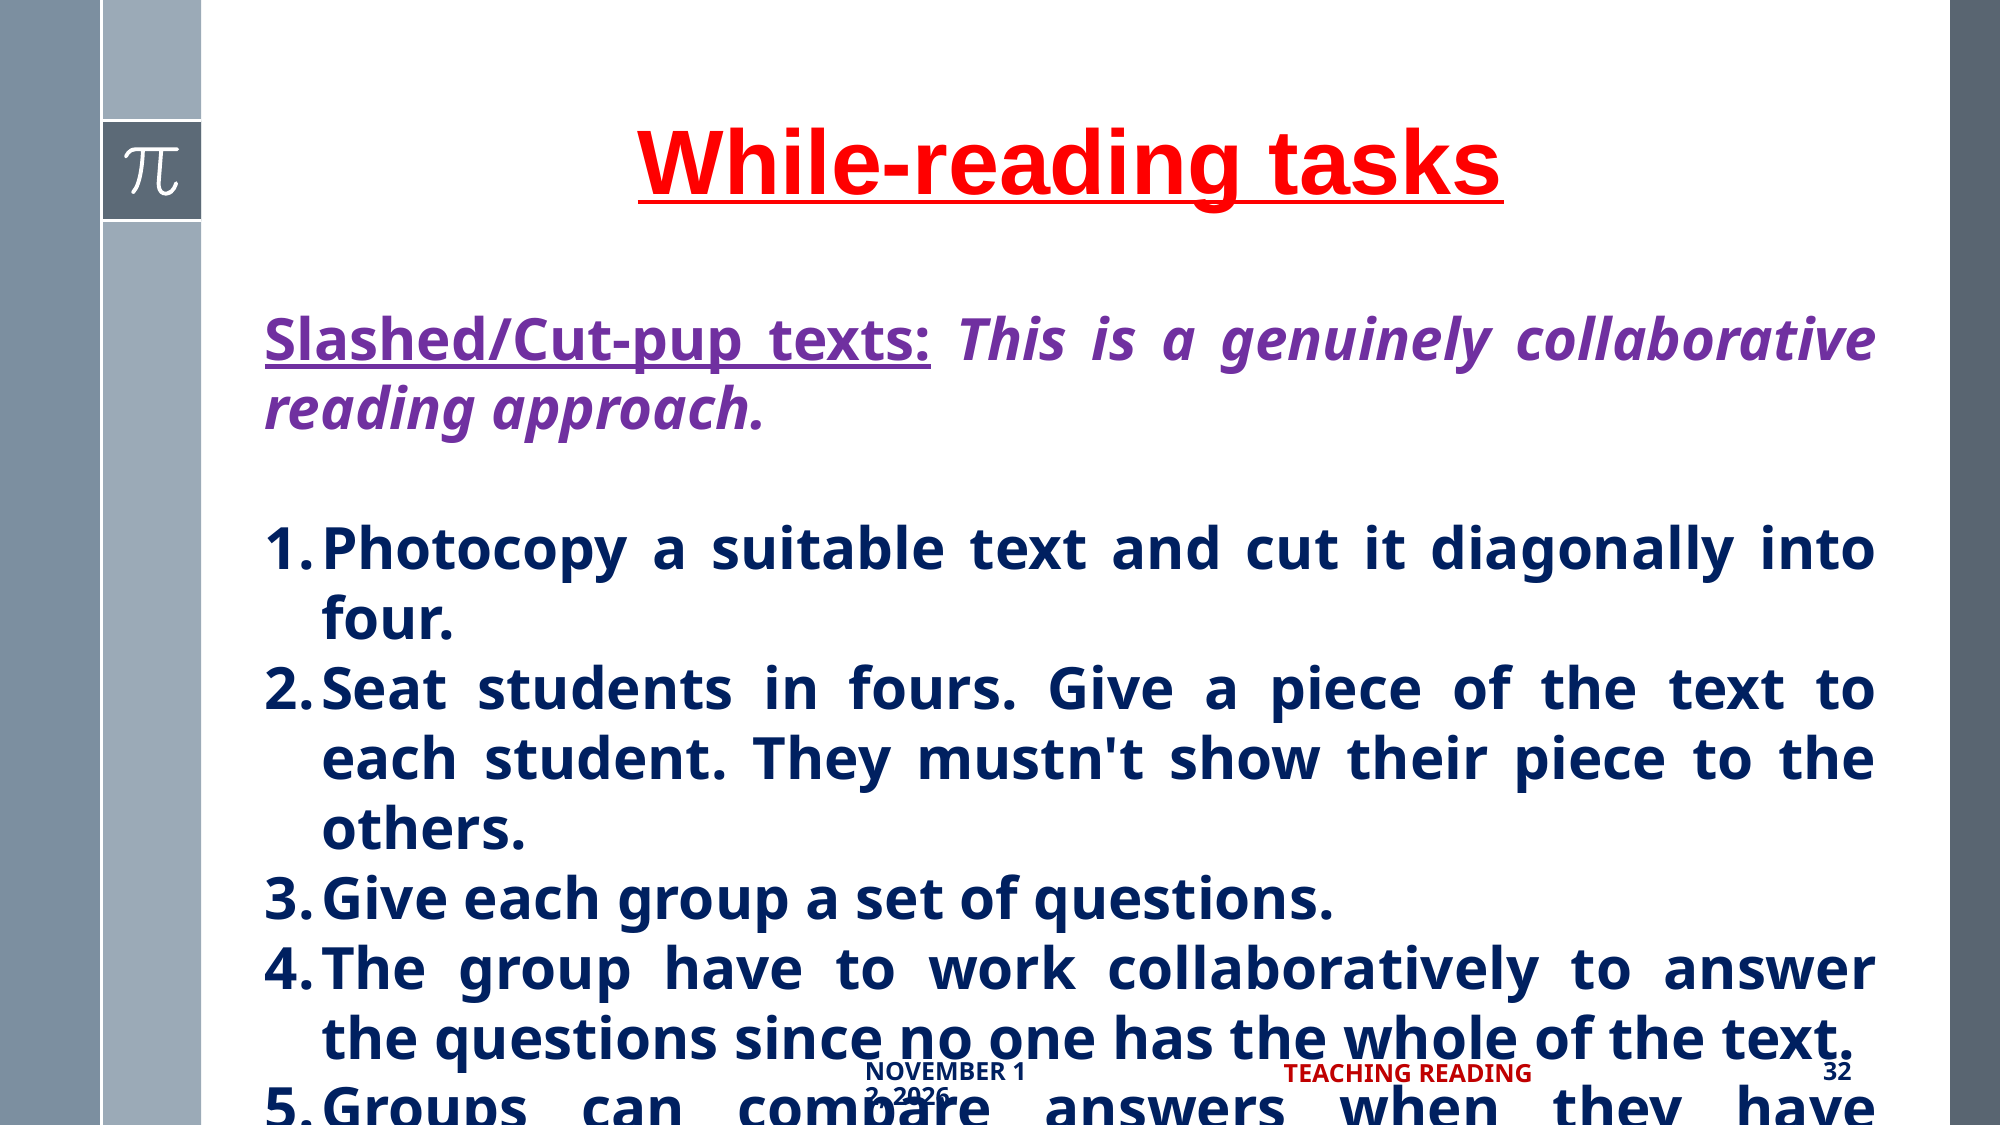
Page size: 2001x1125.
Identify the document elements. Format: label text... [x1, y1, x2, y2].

title While-reading tasks [505, 19, 1637, 222]
slide_number 32 [1766, 1042, 1867, 1103]
text_box Slashed/Cut-pup texts: This is a genuinely collaborative reading approach. Photocopy a suitable text and cut it diagonally into four. Seat students in fours. Give a piece of the text to each student. They mustn't show their piece to the others. Give each group a set of questions. The group have to work collaboratively to answer the questions since no one has the whole of the text. Groups can compare answers when they have finished. [249, 294, 1892, 1125]
footer Teaching Reading [1082, 1042, 1735, 1103]
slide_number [849, 1042, 1050, 1103]
